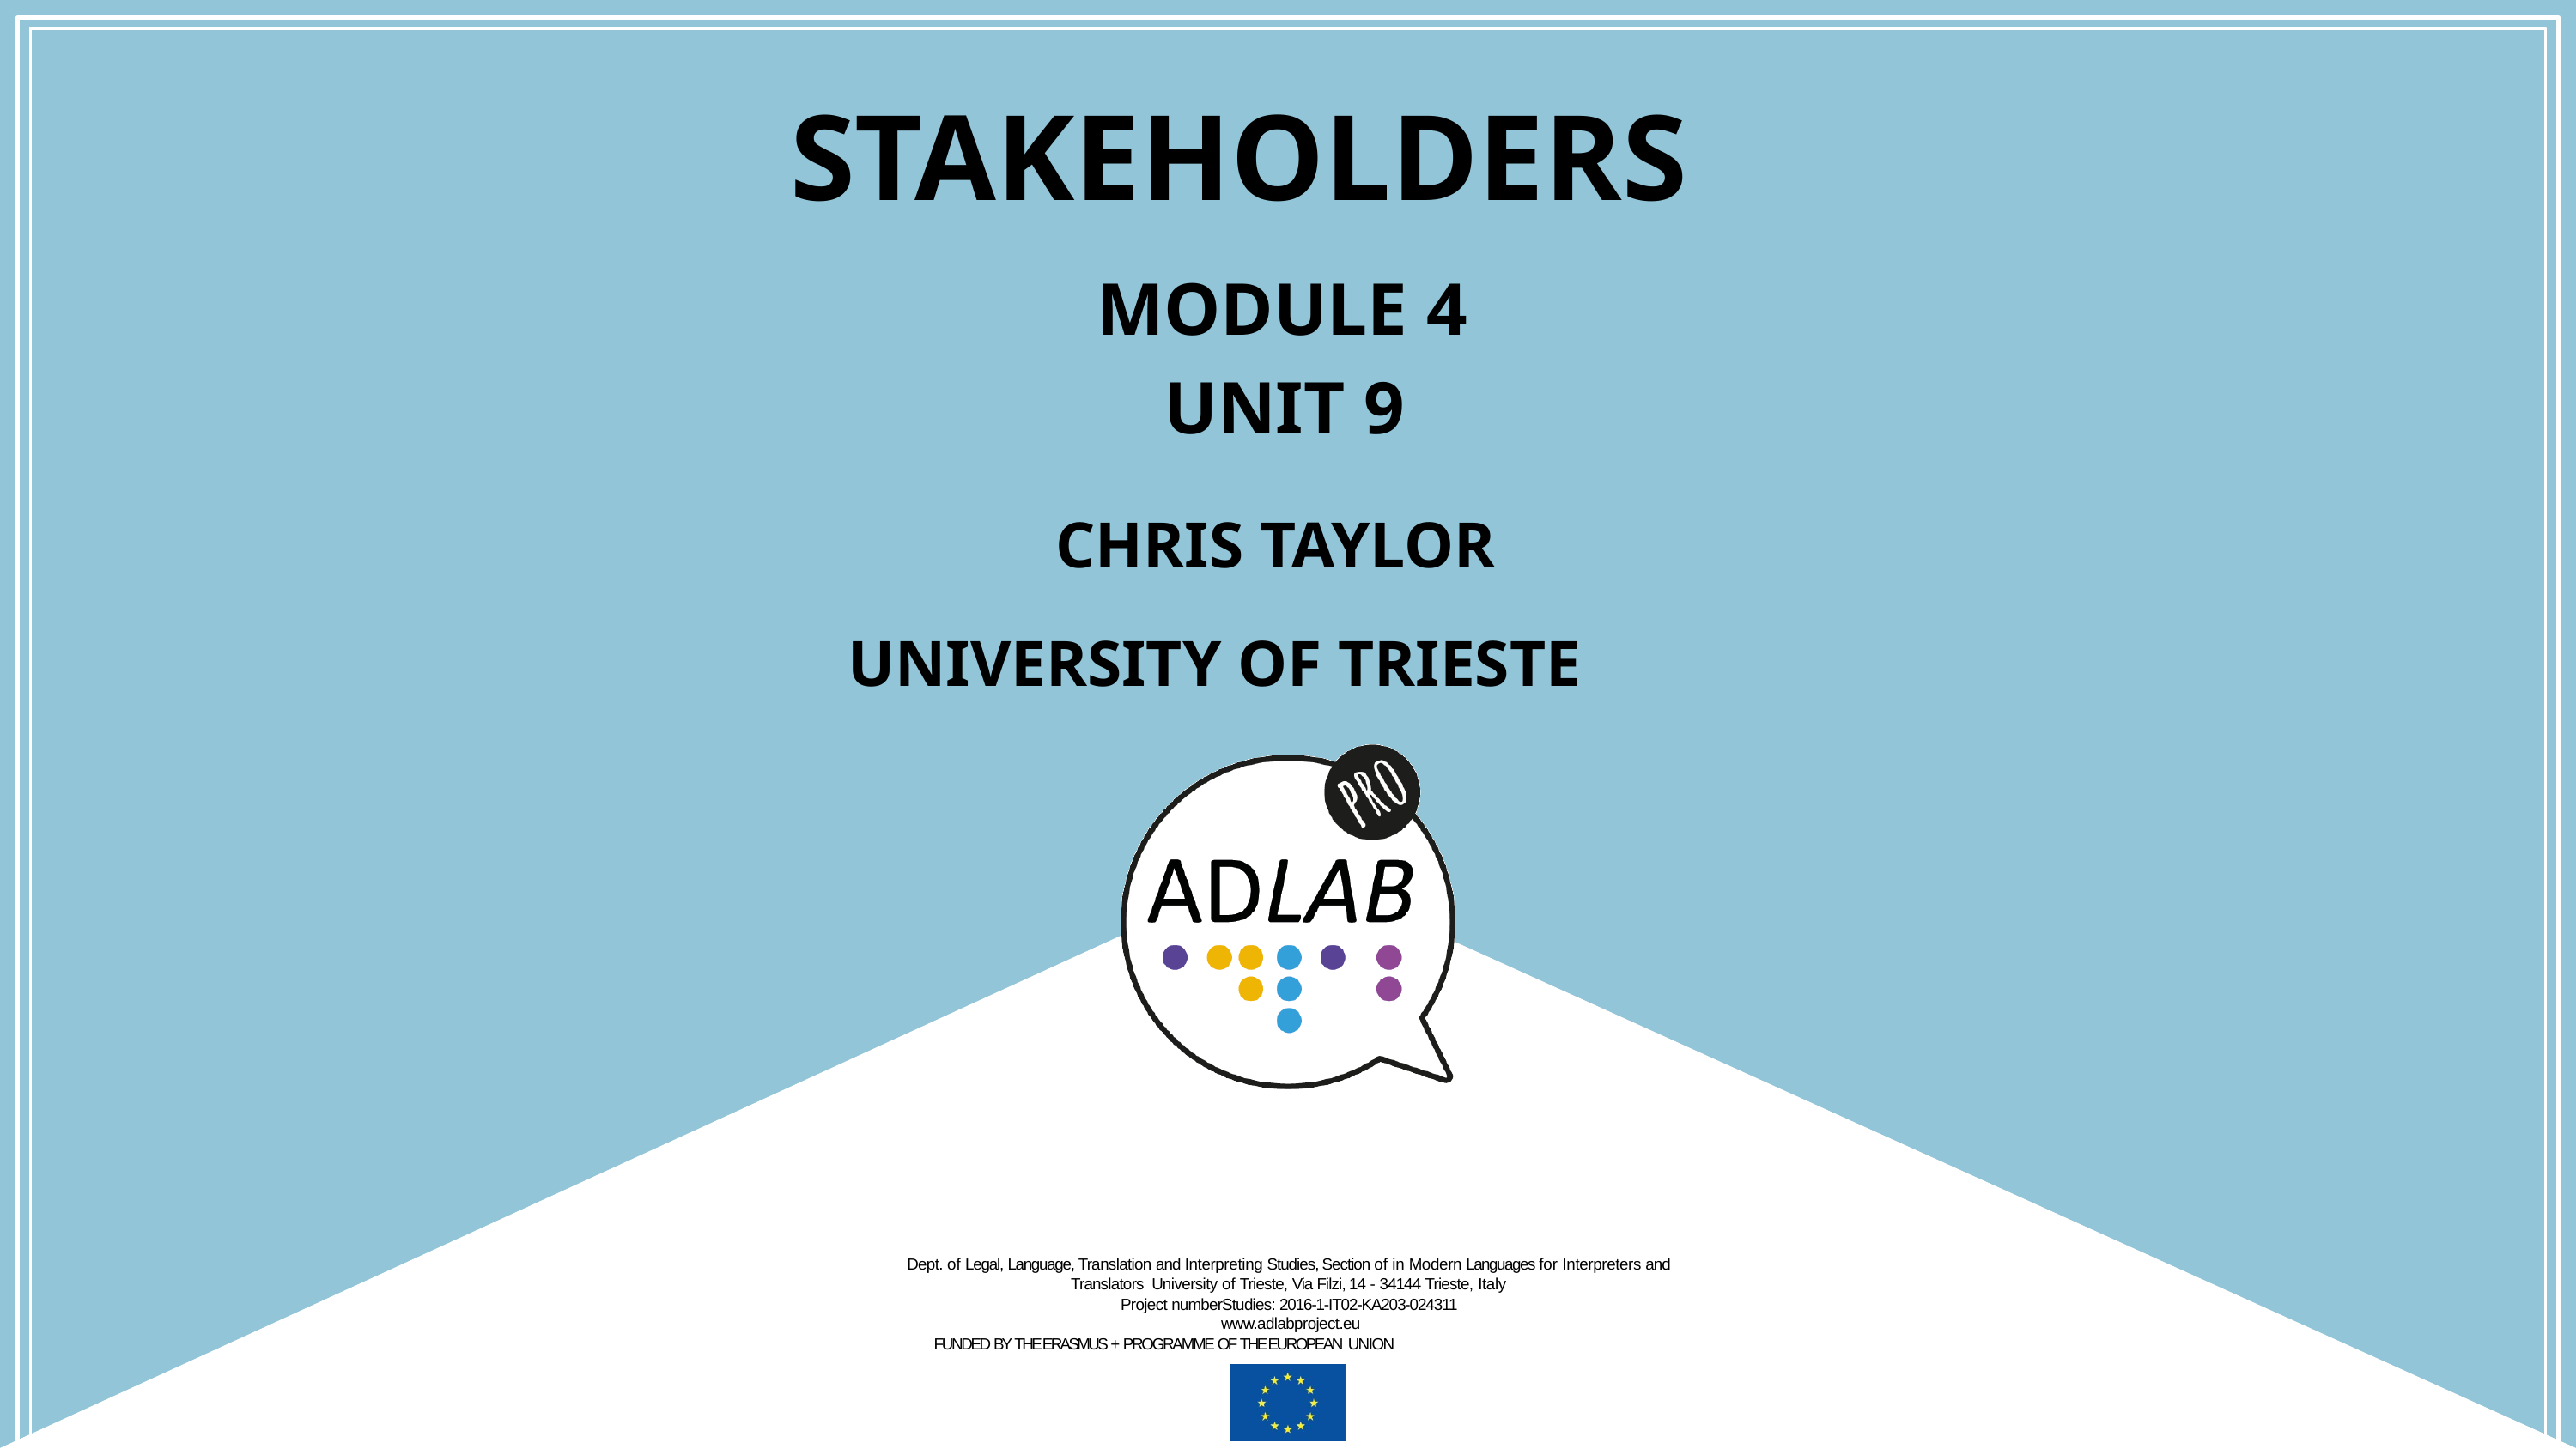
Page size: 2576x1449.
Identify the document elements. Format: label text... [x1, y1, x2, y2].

text_box [0, 1440, 17, 1449]
text_box MODULE 4 UNIT 9 CHRIS TAYLOR UNIVERSITY OF TRIESTE [846, 248, 1730, 699]
title STAKEHOLDERS [726, 81, 1849, 325]
text_box [30, 28, 2546, 1449]
text_box [2559, 1440, 2576, 1449]
text_box [17, 17, 2559, 1449]
